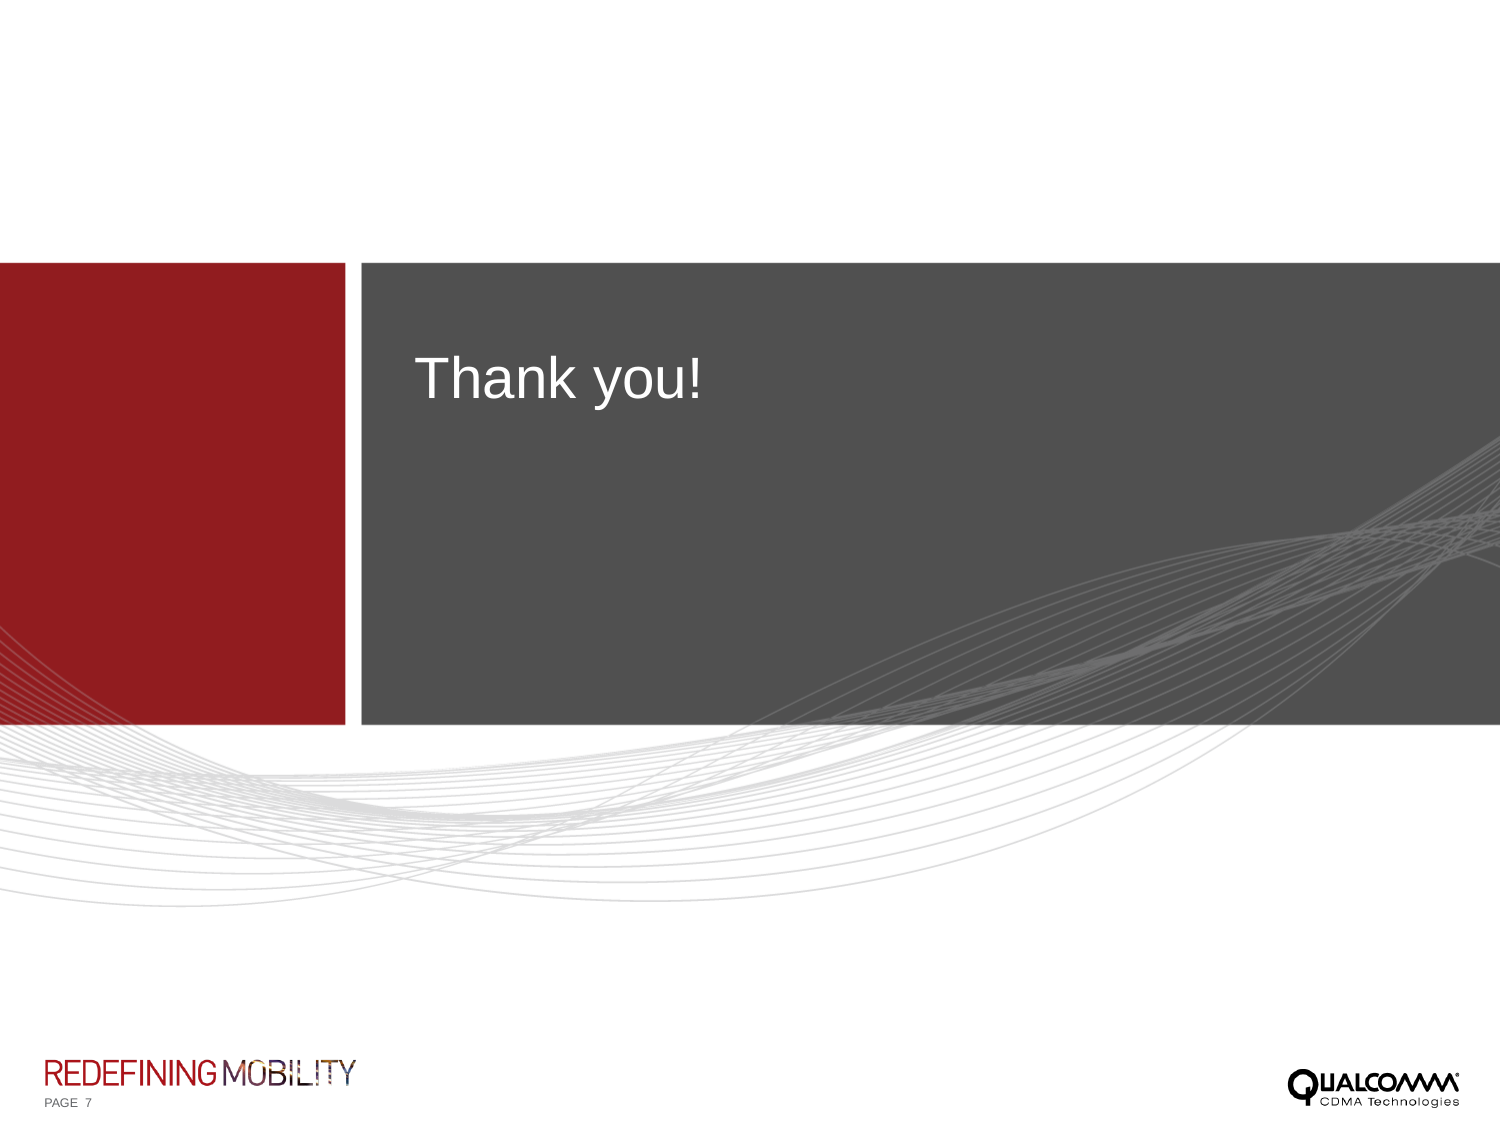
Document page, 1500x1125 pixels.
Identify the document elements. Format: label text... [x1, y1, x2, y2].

picture [30, 1048, 366, 1098]
list Thank you! [399, 337, 1188, 538]
picture [0, 187, 1500, 938]
